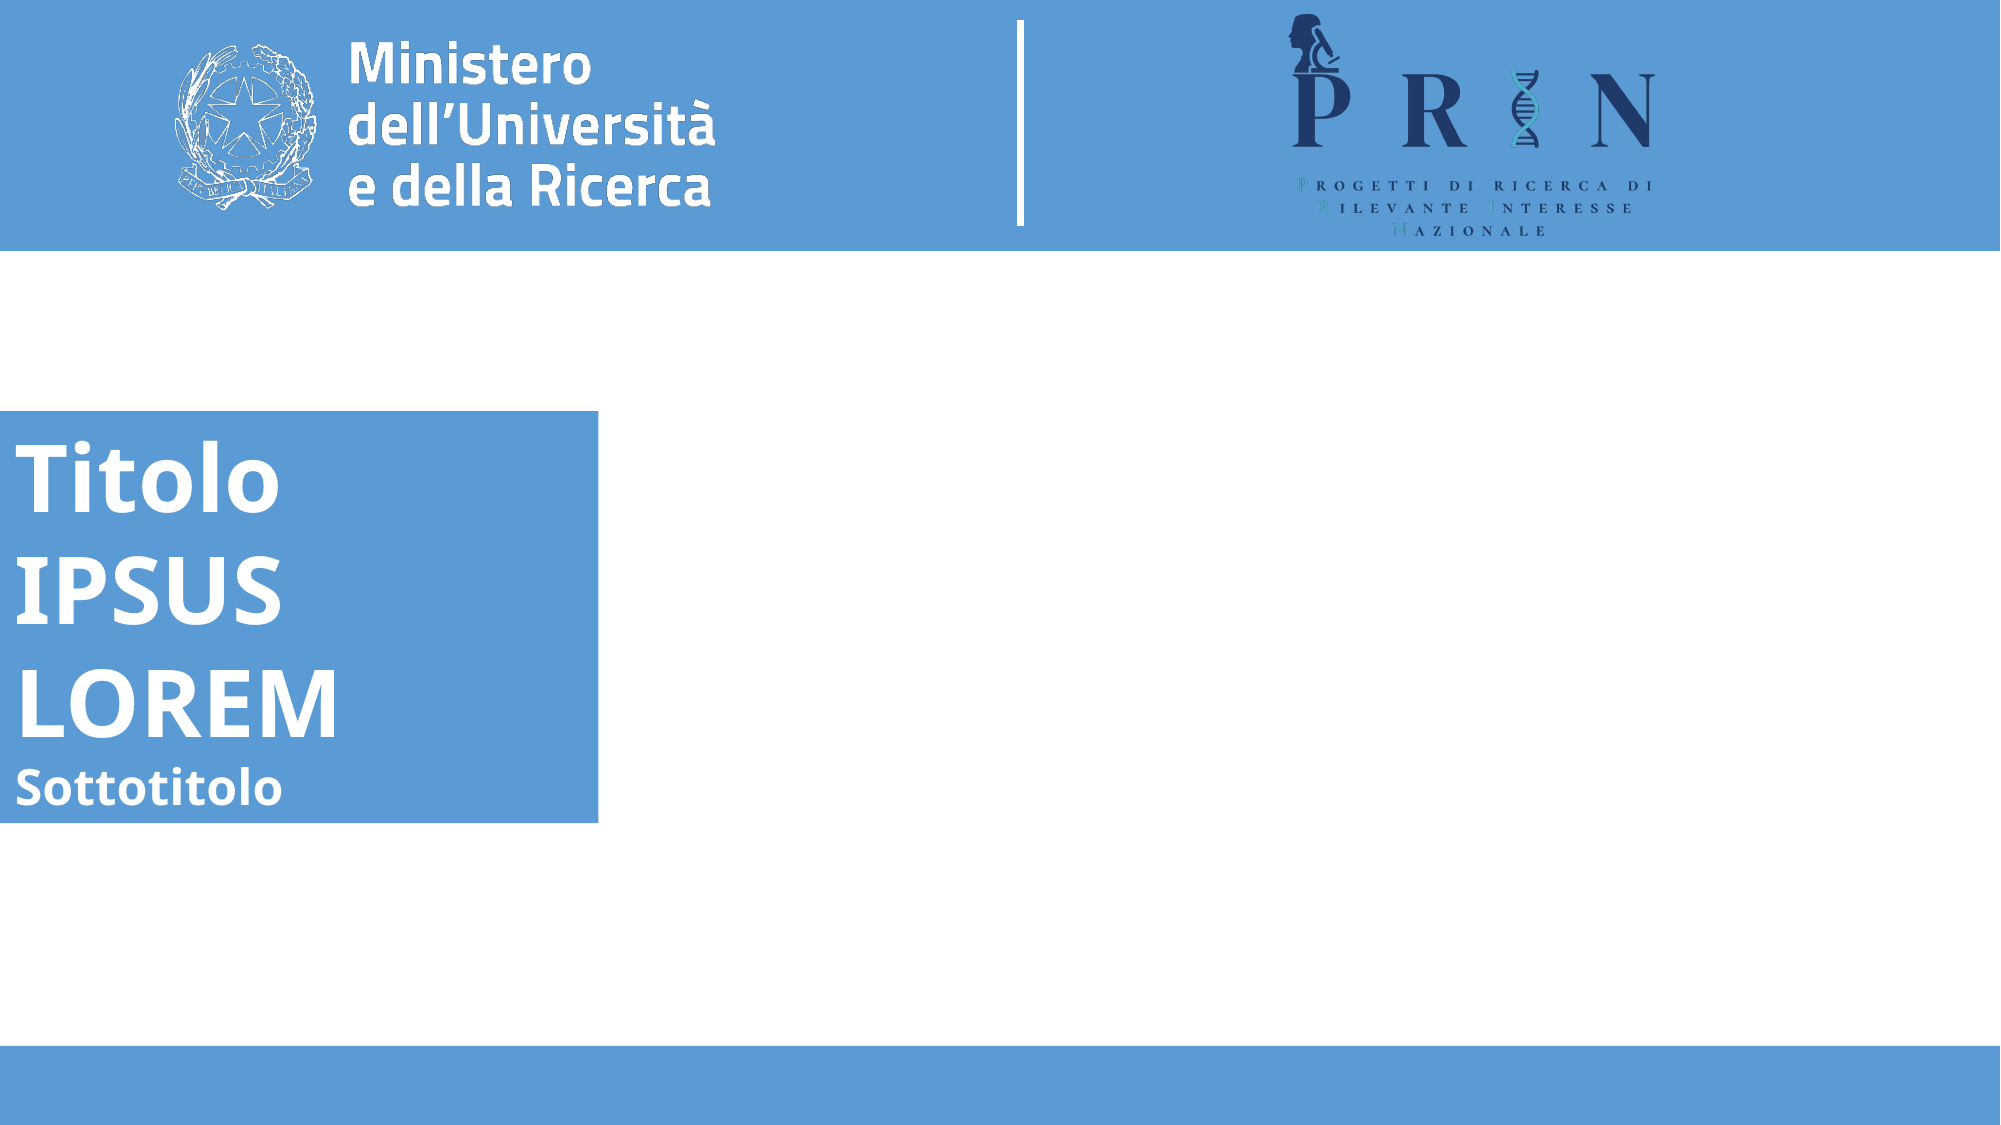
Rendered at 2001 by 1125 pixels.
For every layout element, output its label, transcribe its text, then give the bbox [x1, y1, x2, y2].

picture [175, 41, 715, 210]
picture [1218, 0, 1731, 397]
text_box [1731, 0, 2000, 252]
text_box Titolo IPSUS LOREM Sottotitolo [0, 411, 599, 824]
text_box [0, 0, 1218, 252]
text_box [0, 1045, 2000, 1125]
